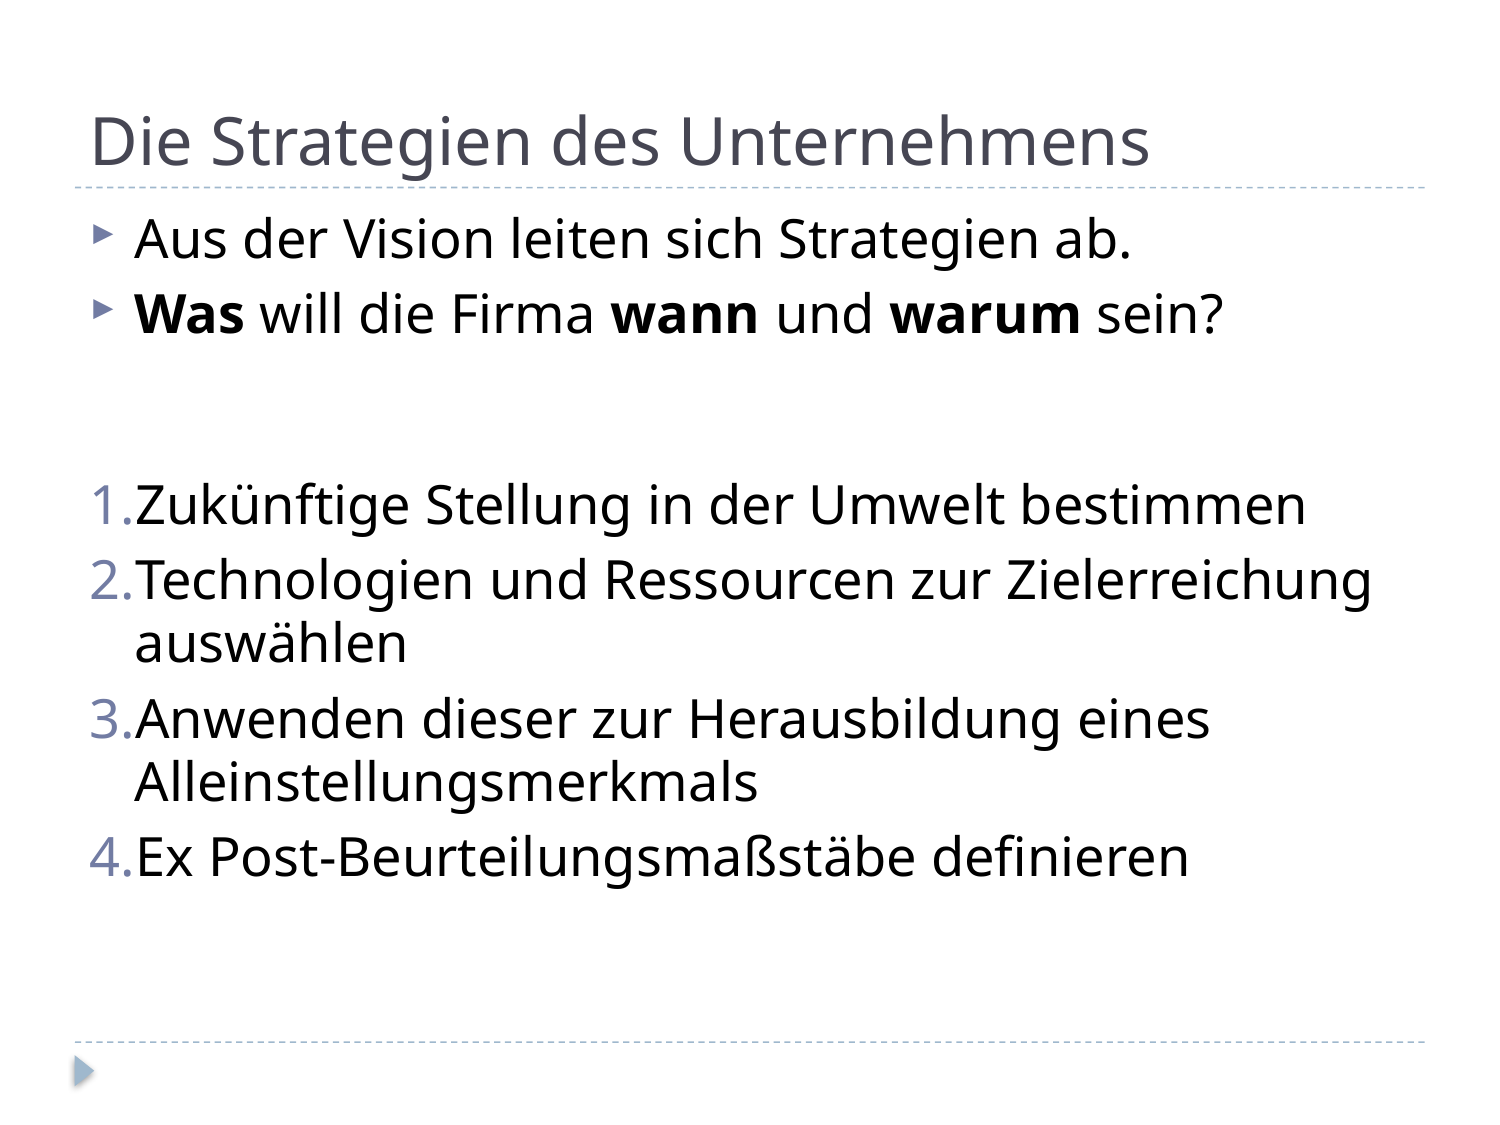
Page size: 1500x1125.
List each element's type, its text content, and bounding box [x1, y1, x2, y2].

title Die Strategien des Unternehmens [75, 24, 1425, 188]
list Zukünftige Stellung in der Umwelt bestimmen Technologien und Ressourcen zur Zielerreichung auswählen Anwenden dieser zur Herausbildung eines Alleinstellungsmerkmals Ex Post-Beurteilungsmaßstäbe definieren [75, 465, 1429, 925]
list Aus der Vision leiten sich Strategien ab. Was will die Firma wann und warum sein? [75, 200, 1429, 369]
